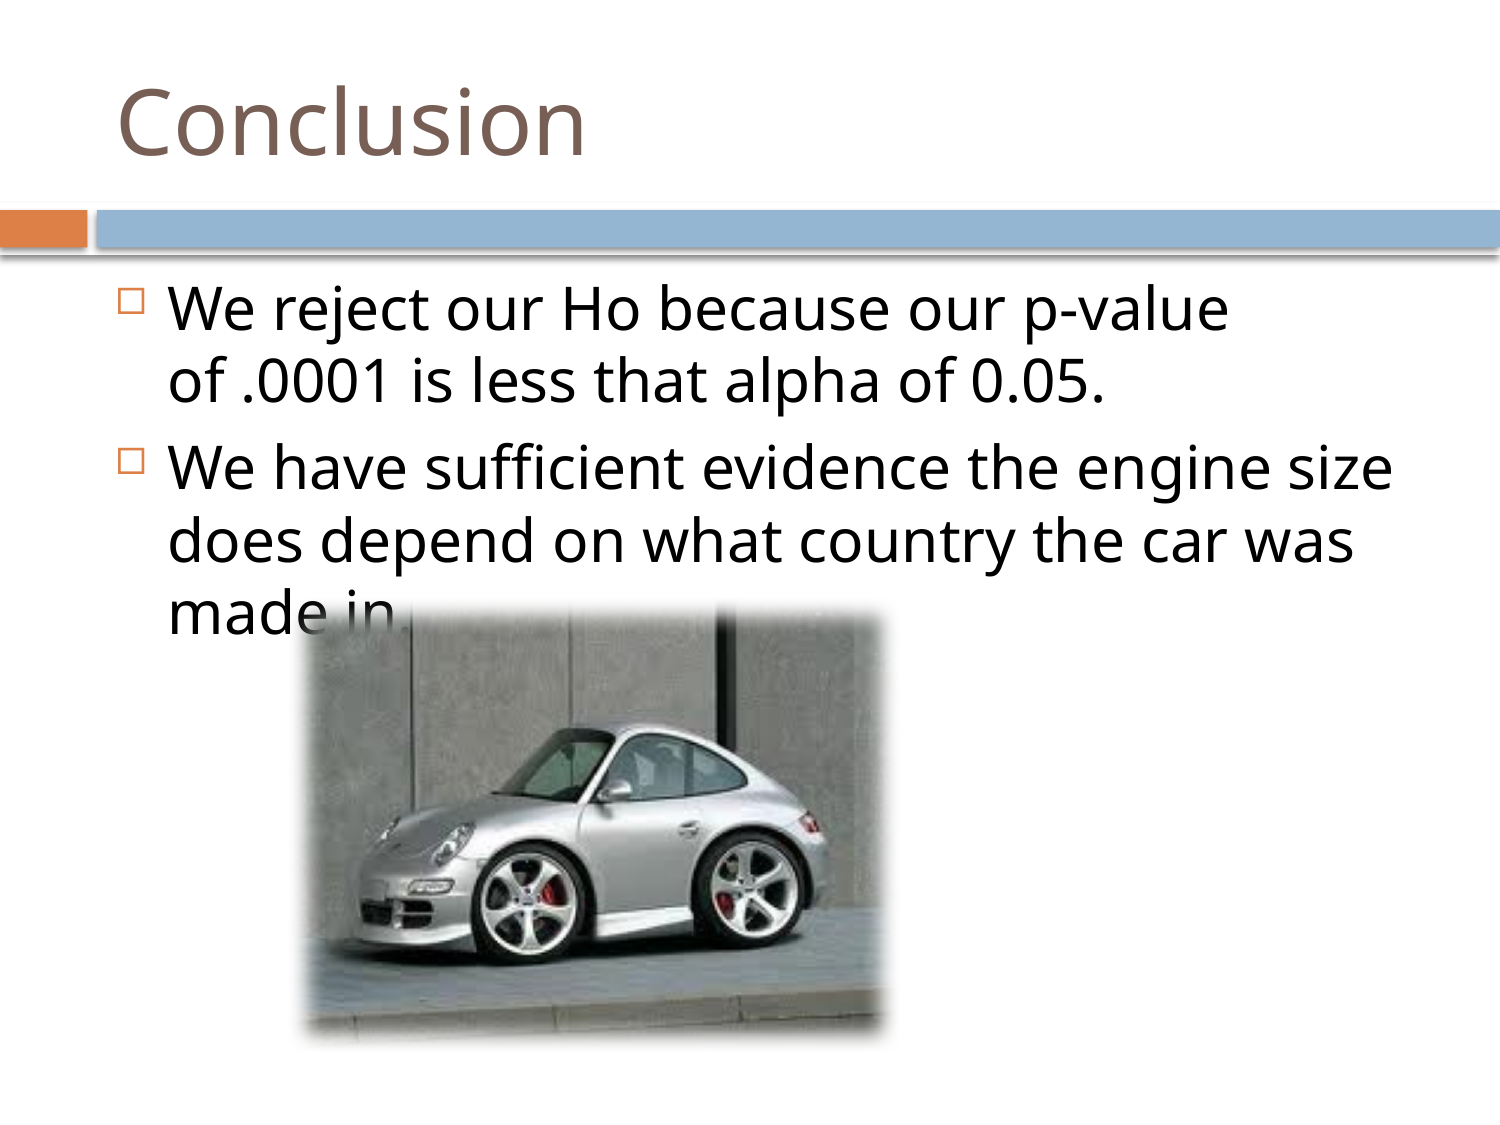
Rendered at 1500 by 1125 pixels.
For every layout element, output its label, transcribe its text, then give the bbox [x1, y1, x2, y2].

list We reject our Ho because our p-value of .0001 is less that alpha of 0.05. We have sufficient evidence the engine size does depend on what country the car was made in. [100, 262, 1438, 1000]
title Conclusion [100, 37, 1438, 200]
picture [287, 595, 901, 1054]
